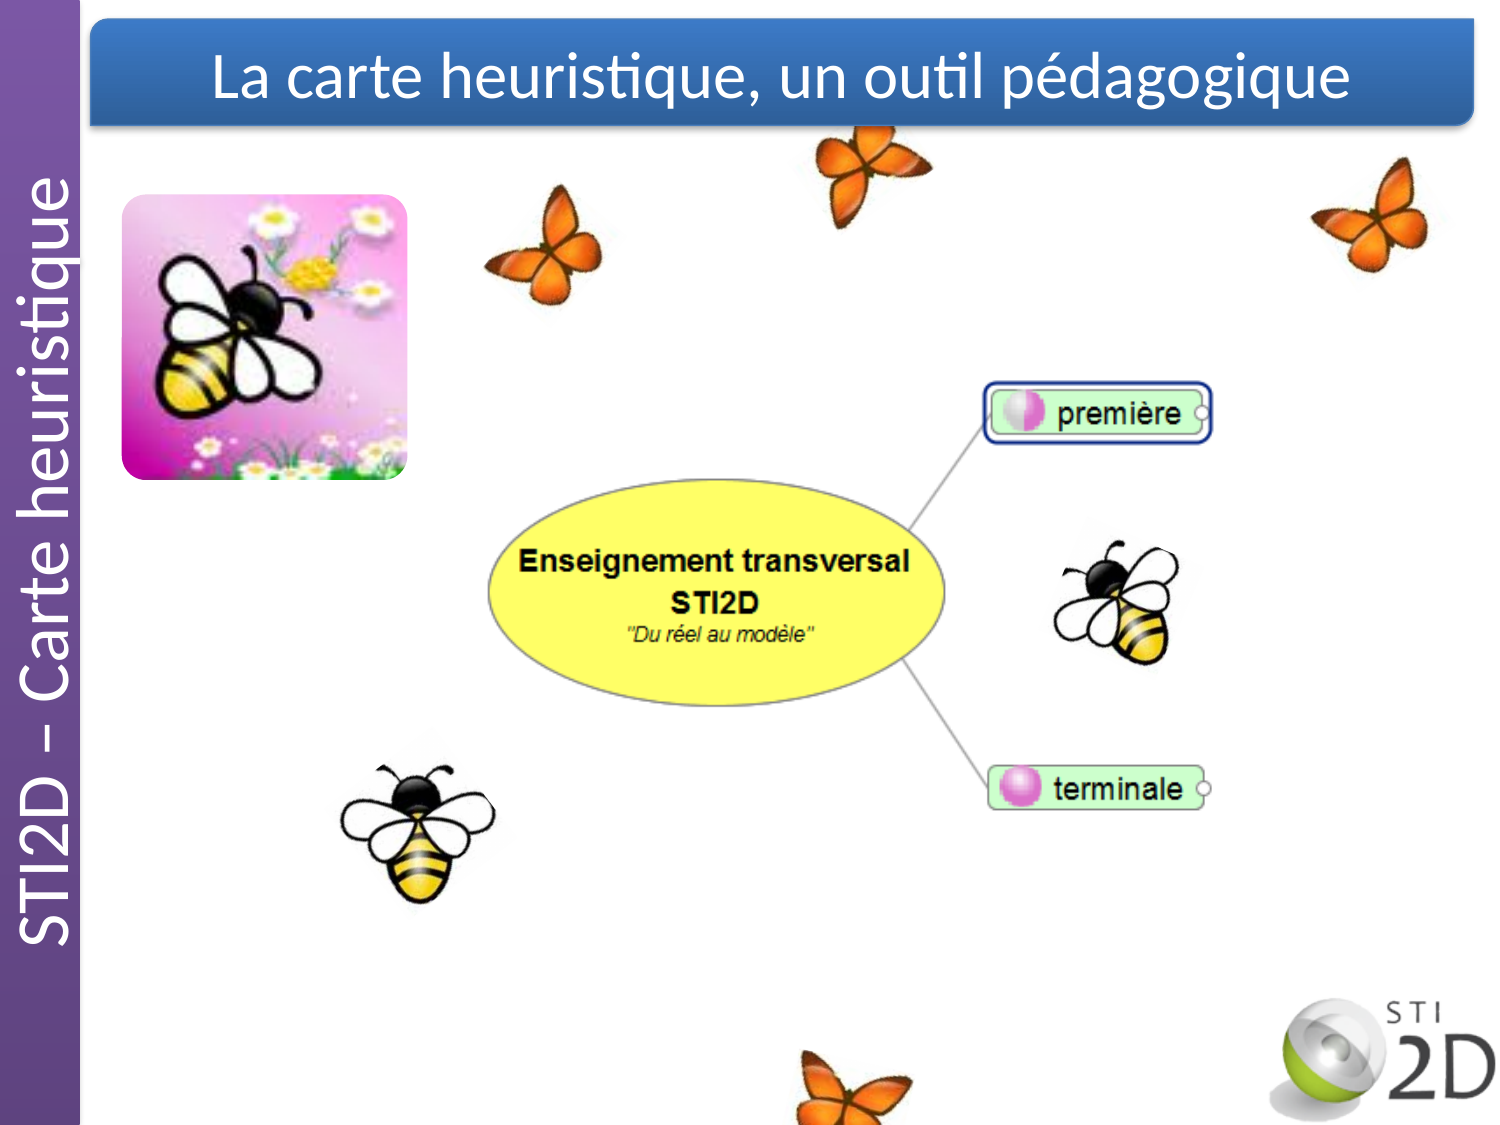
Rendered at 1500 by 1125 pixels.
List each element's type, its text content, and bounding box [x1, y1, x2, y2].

picture [783, 1049, 915, 1125]
picture [121, 194, 408, 481]
picture [789, 119, 936, 235]
picture [482, 180, 625, 327]
picture [326, 372, 1219, 919]
picture [1263, 995, 1499, 1125]
text_box La carte heuristique, un outil pédagogique [89, 18, 1475, 127]
picture [1308, 152, 1455, 292]
text_box STI2D – Carte heuristique [0, 0, 80, 1125]
